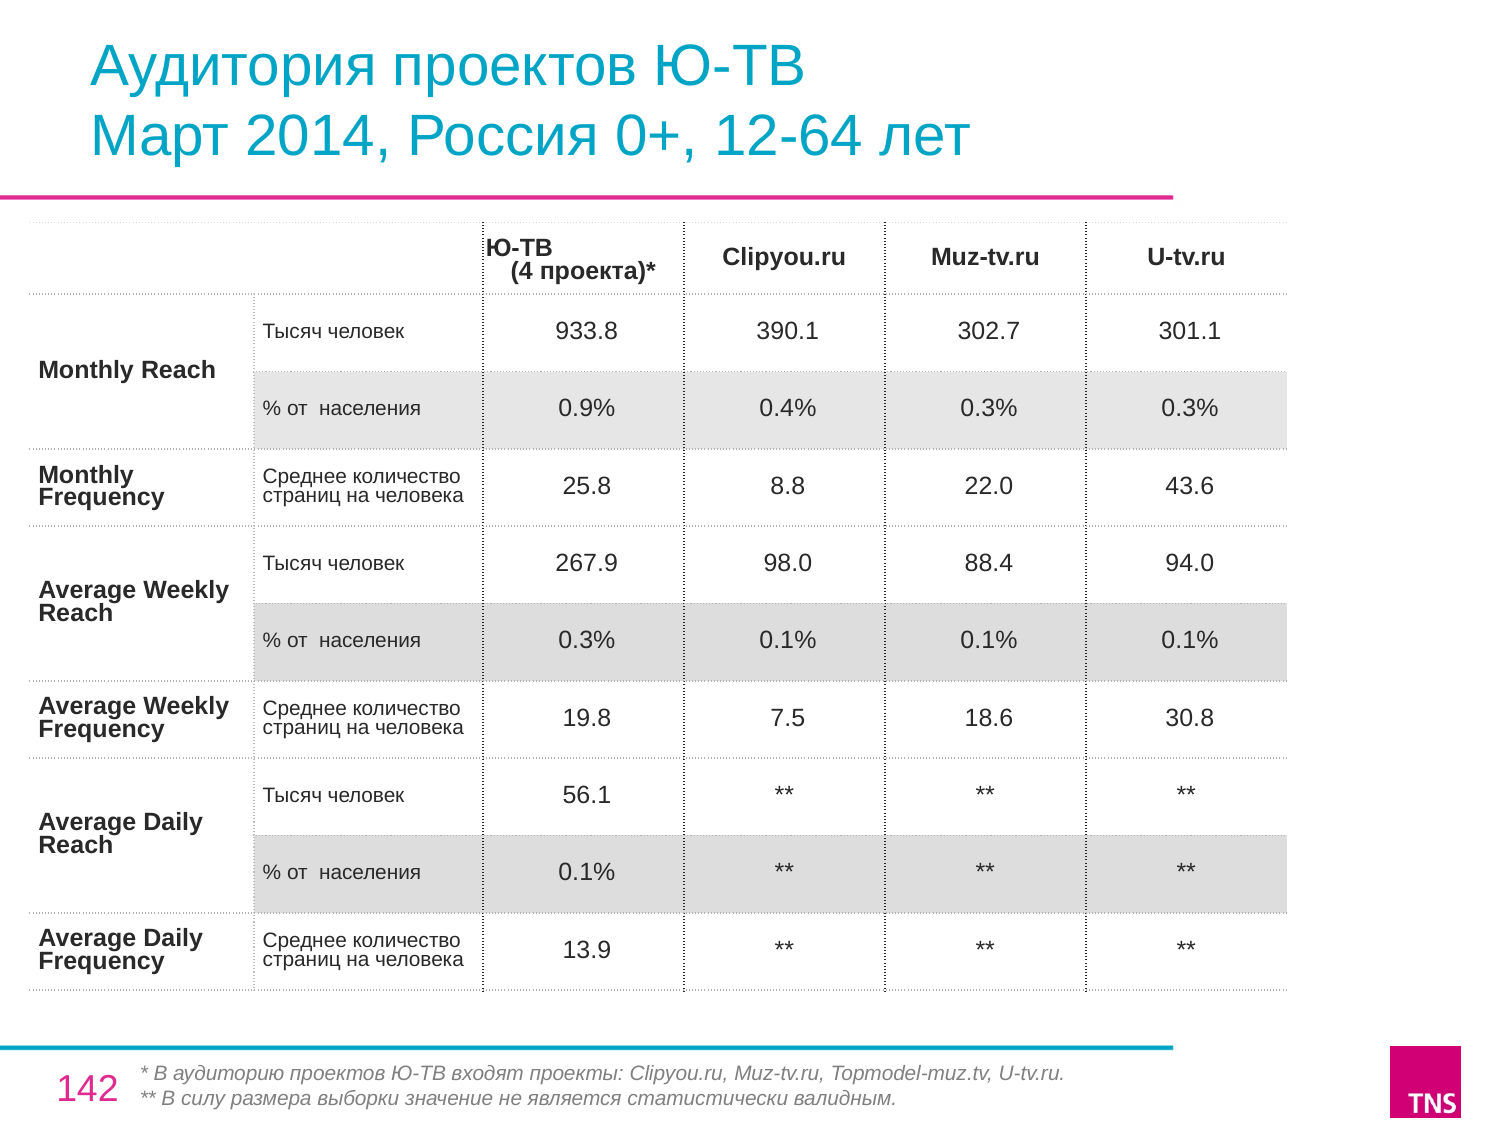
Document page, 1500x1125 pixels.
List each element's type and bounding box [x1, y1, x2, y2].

text_box [124, 1052, 1463, 1117]
title [74, 8, 1476, 187]
picture [0, 0, 1500, 1125]
table_cell [29, 294, 1287, 990]
slide_number [40, 1055, 392, 1125]
table_header [29, 223, 1287, 294]
